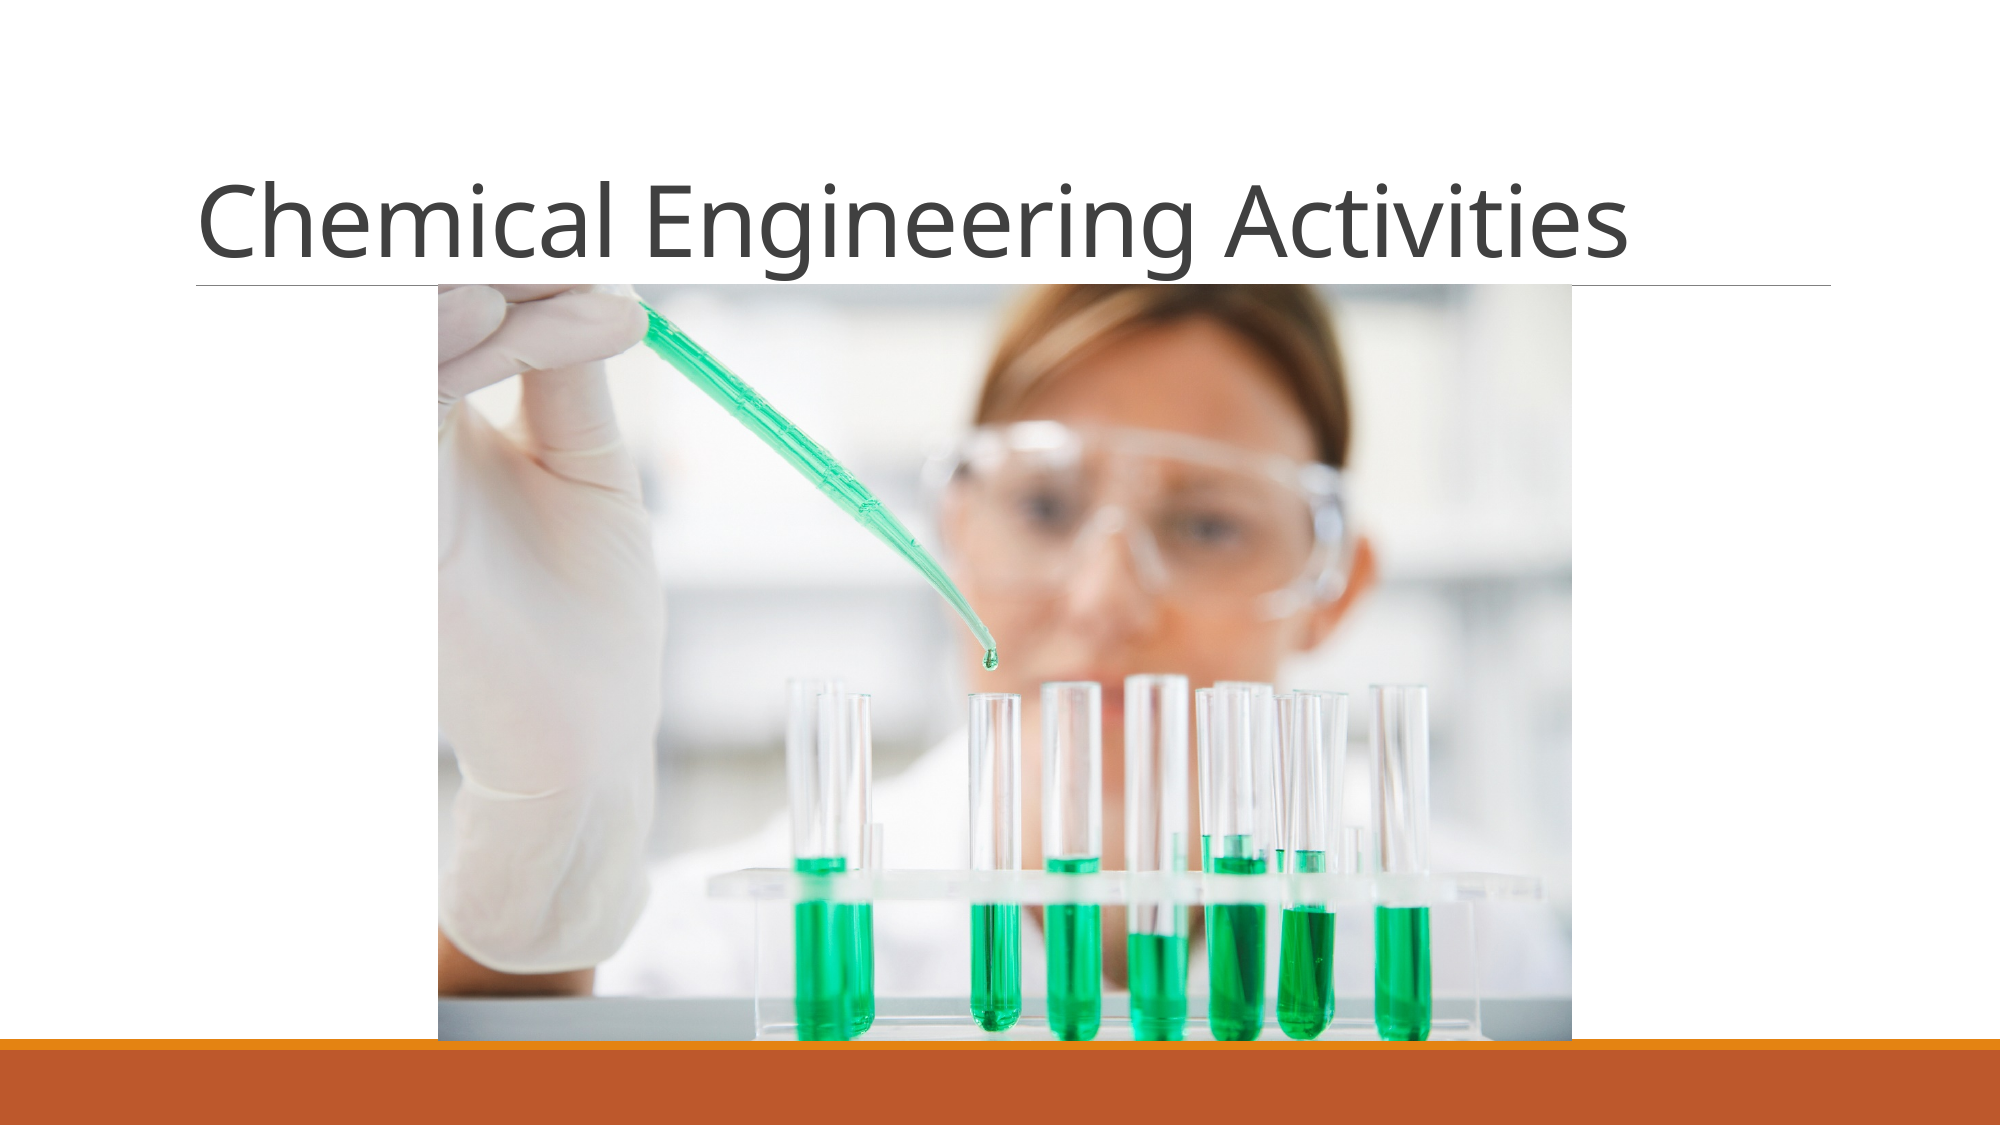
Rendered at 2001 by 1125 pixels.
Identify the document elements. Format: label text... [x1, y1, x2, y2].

picture [438, 284, 1572, 1041]
title Chemical Engineering Activities [180, 47, 1830, 285]
